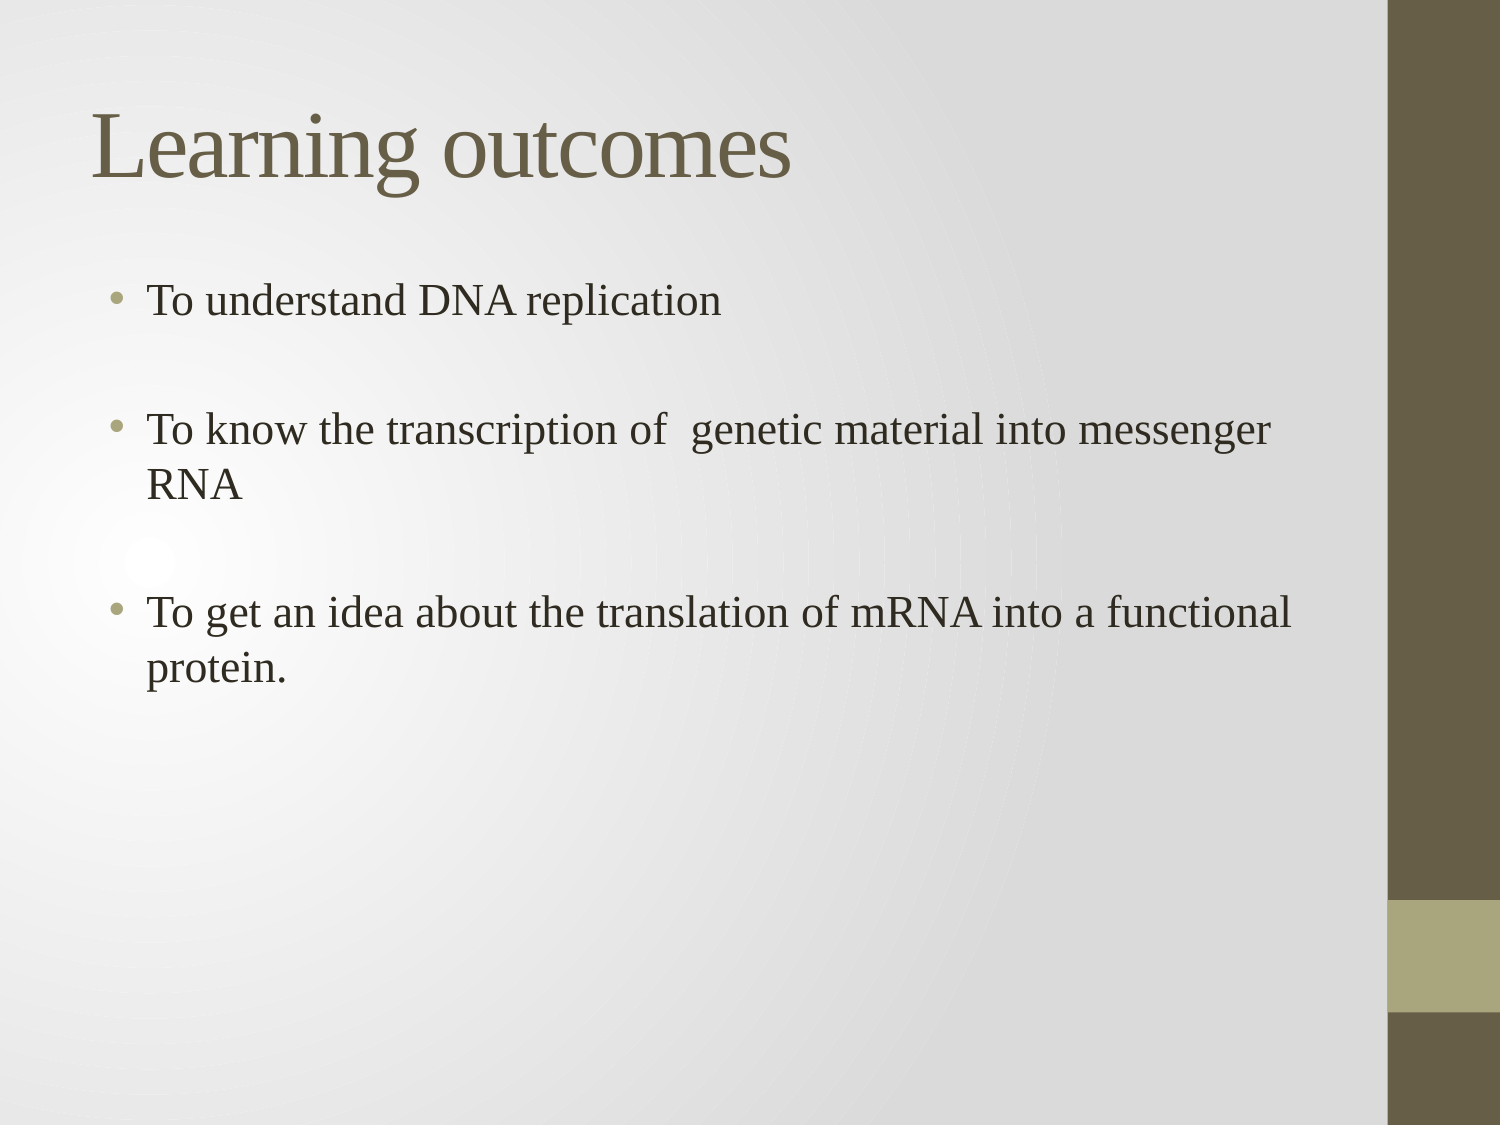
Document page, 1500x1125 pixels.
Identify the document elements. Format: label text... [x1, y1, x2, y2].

title Learning outcomes [75, 45, 1325, 233]
list To understand DNA replication To know the transcription of genetic material into messenger RNA To get an idea about the translation of mRNA into a functional protein. [75, 262, 1325, 1050]
